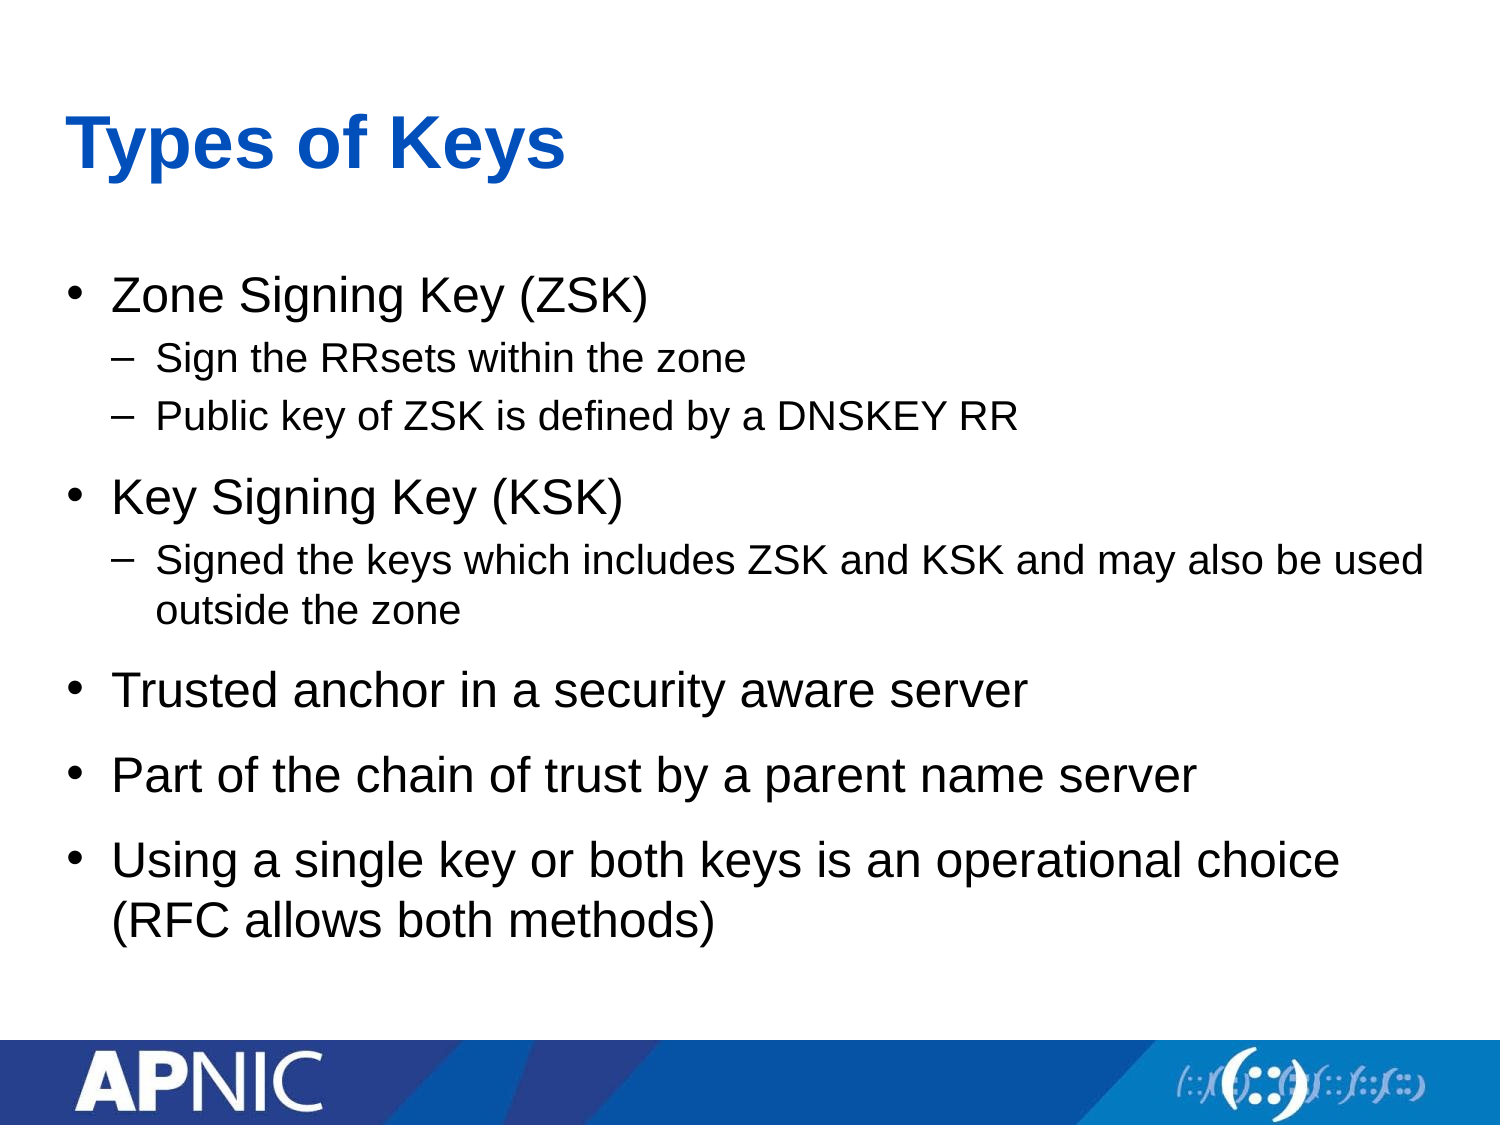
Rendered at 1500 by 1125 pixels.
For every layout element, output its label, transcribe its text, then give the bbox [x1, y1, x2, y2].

title Types of Keys [64, 45, 1436, 233]
list Zone Signing Key (ZSK) Sign the RRsets within the zone Public key of ZSK is defined by a DNSKEY RR Key Signing Key (KSK) Signed the keys which includes ZSK and KSK and may also be used outside the zone Trusted anchor in a security aware server Part of the chain of trust by a parent name server Using a single key or both keys is an operational choice (RFC allows both methods) [66, 262, 1437, 1012]
picture [0, 1040, 1500, 1125]
